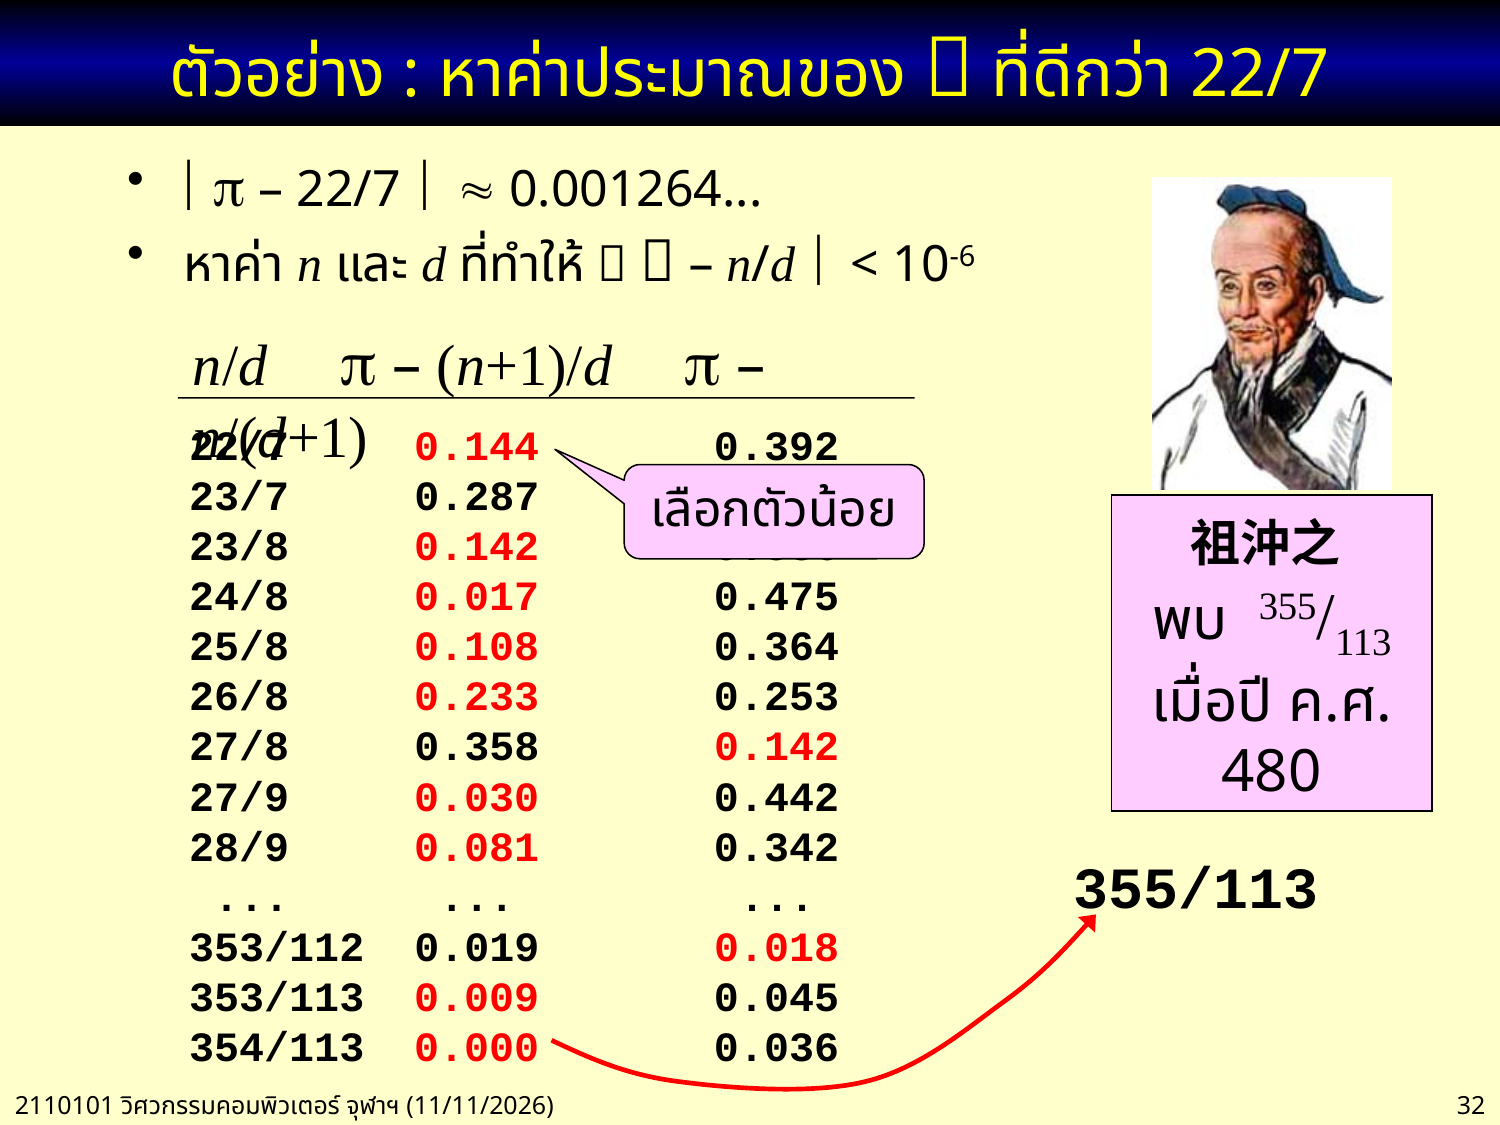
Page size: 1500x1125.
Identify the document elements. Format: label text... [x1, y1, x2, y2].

list   – 22/7   0.001264... หาค่า n และ d ที่ทำให้   – n/d  < 10-6 [112, 148, 1412, 324]
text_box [551, 842, 1360, 1095]
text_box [1111, 177, 1433, 733]
title ตัวอย่าง : หาค่าประมาณของ  ที่ดีกว่า 22/7 [0, 0, 1500, 126]
text_box 22/7 0.144 0.392 23/7 0.287 0.267 23/8 0.142 0.586 24/8 0.017 0.475 25/8 0.108 0.364 26/8 0.233 0.253 27/8 0.358 0.142 27/9 0.030 0.442 28/9 0.081 0.342 ... ... ... 353/112 0.019 0.018 353/113 0.009 0.045 354/113 0.000 0.036 [174, 413, 915, 1077]
text_box เลือกตัวน้อย [554, 449, 925, 559]
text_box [177, 311, 940, 408]
